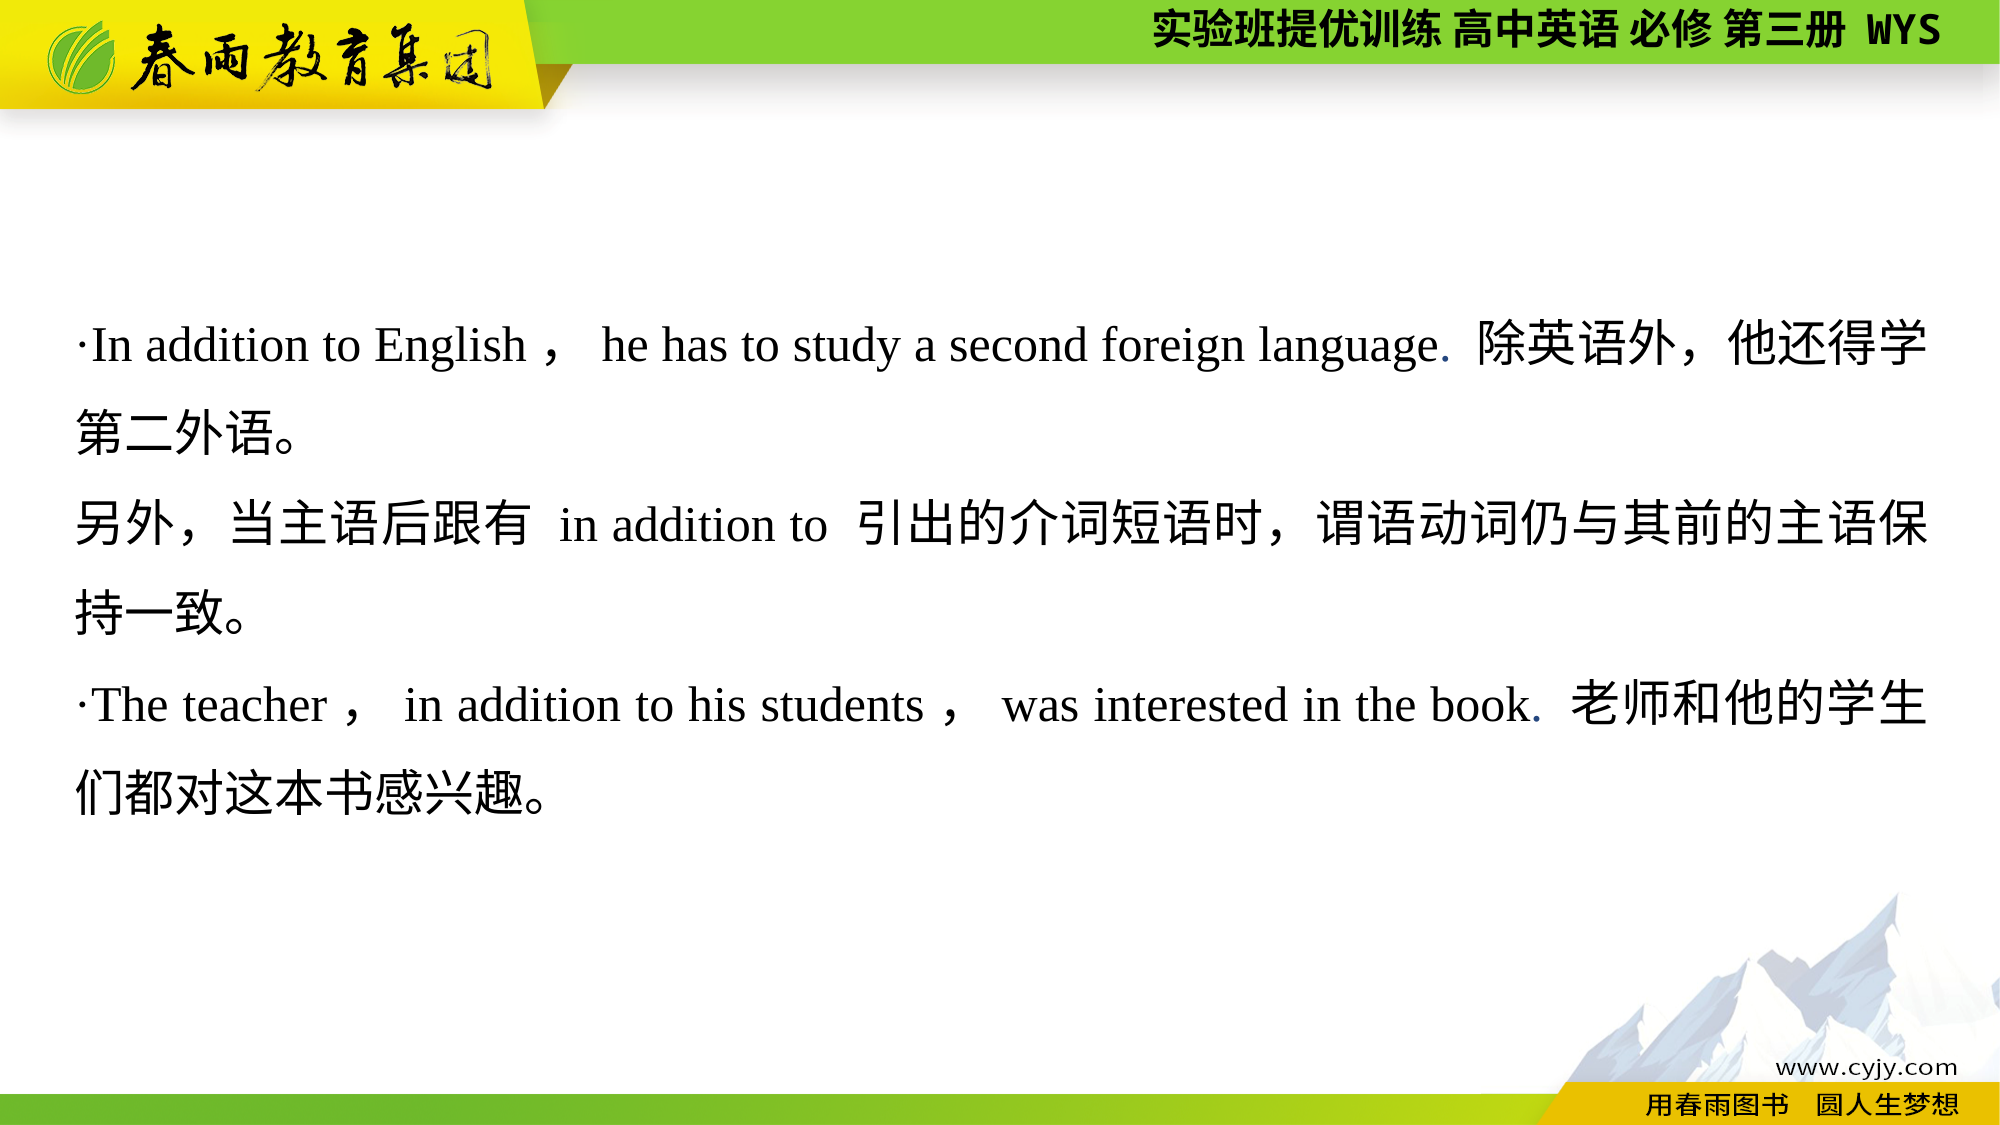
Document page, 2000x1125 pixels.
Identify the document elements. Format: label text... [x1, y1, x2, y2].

list ·In addition to English，he has to study a second foreign language. 除英语外，他还得学第二外语。 另外，当主语后跟有 in addition to 引出的介词短语时，谓语动词仍与其前的主语保持一致。 ·The teacher，in addition to his students，was interested in the book. 老师和他的学生们都对这本书感兴趣。 [59, 273, 1944, 823]
picture [0, 0, 2000, 1125]
